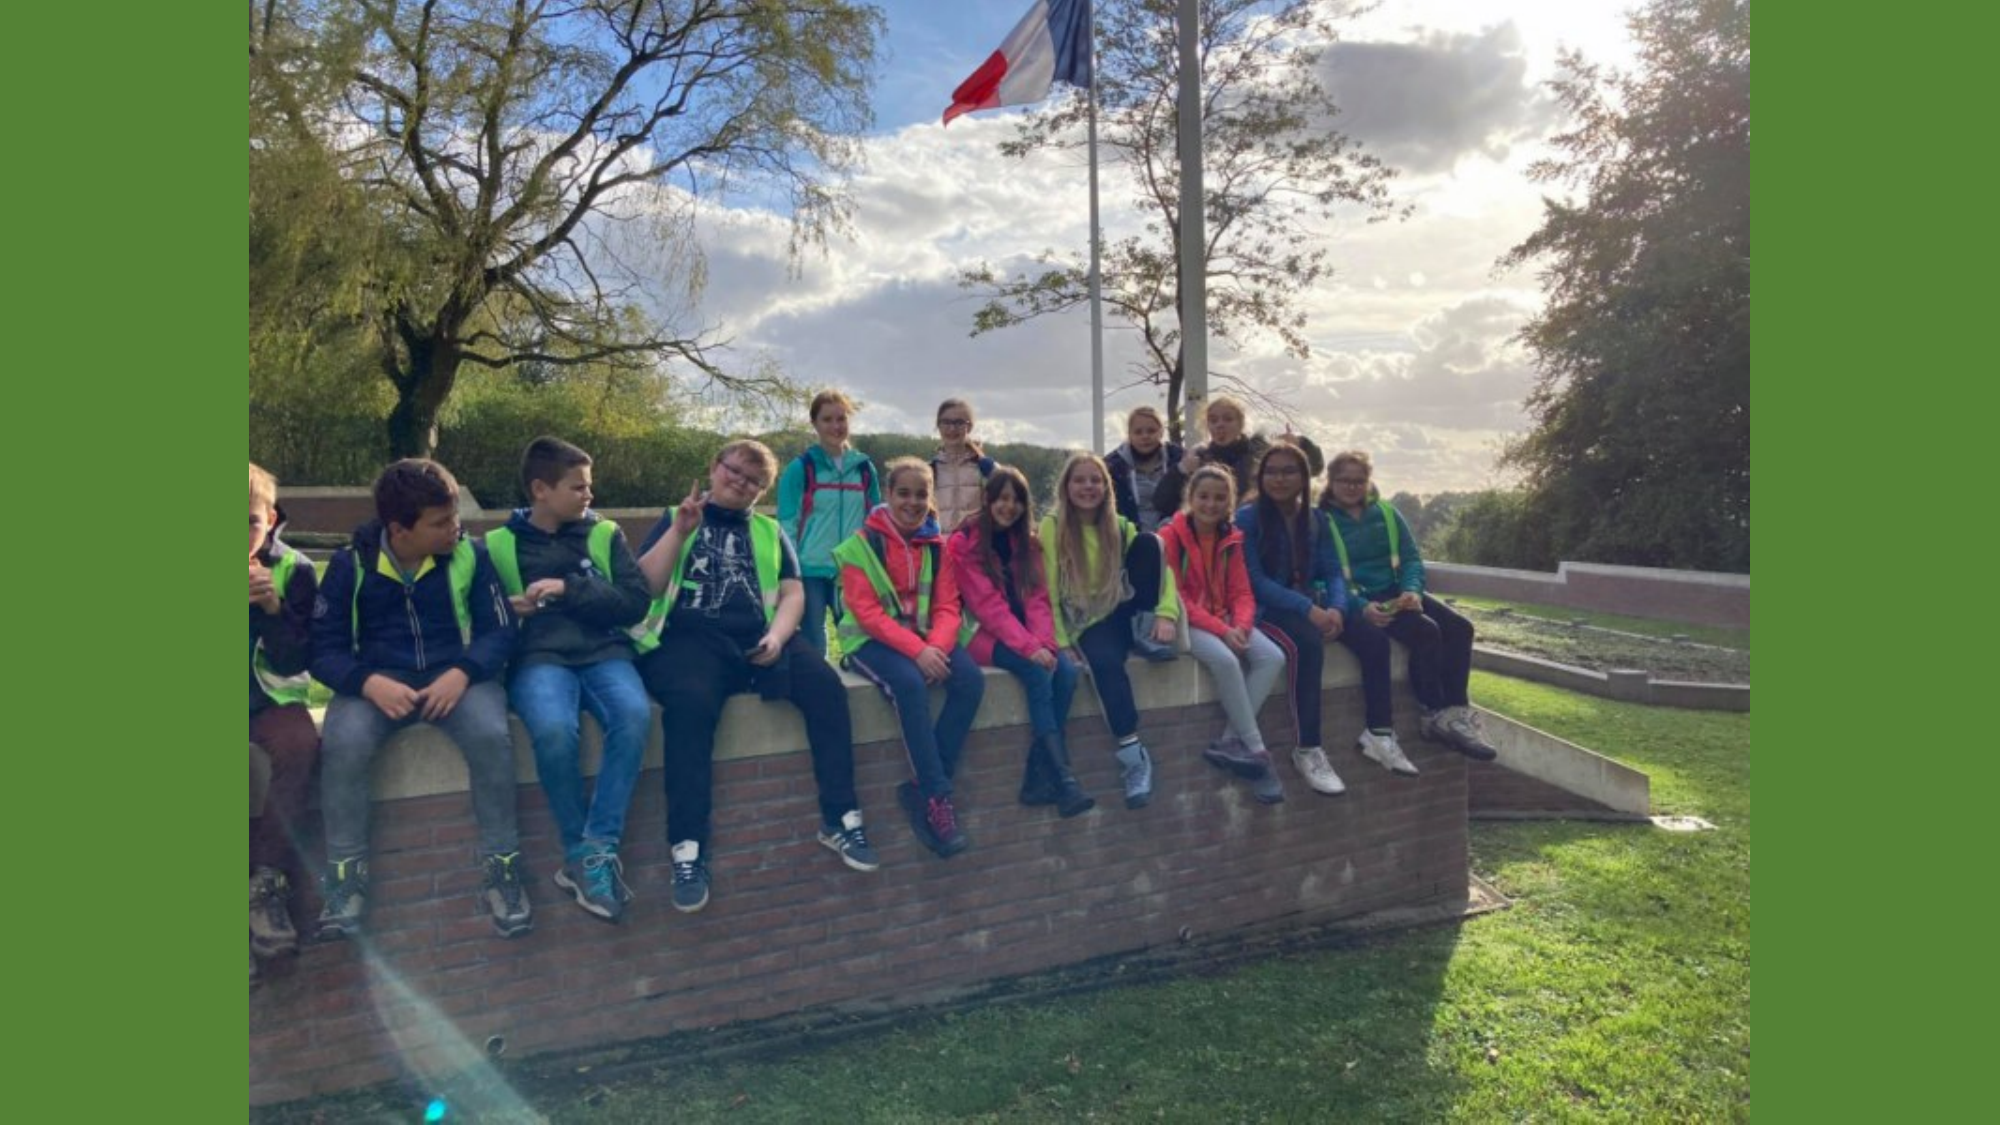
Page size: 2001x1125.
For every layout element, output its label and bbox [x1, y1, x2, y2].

picture [249, 0, 1750, 1125]
